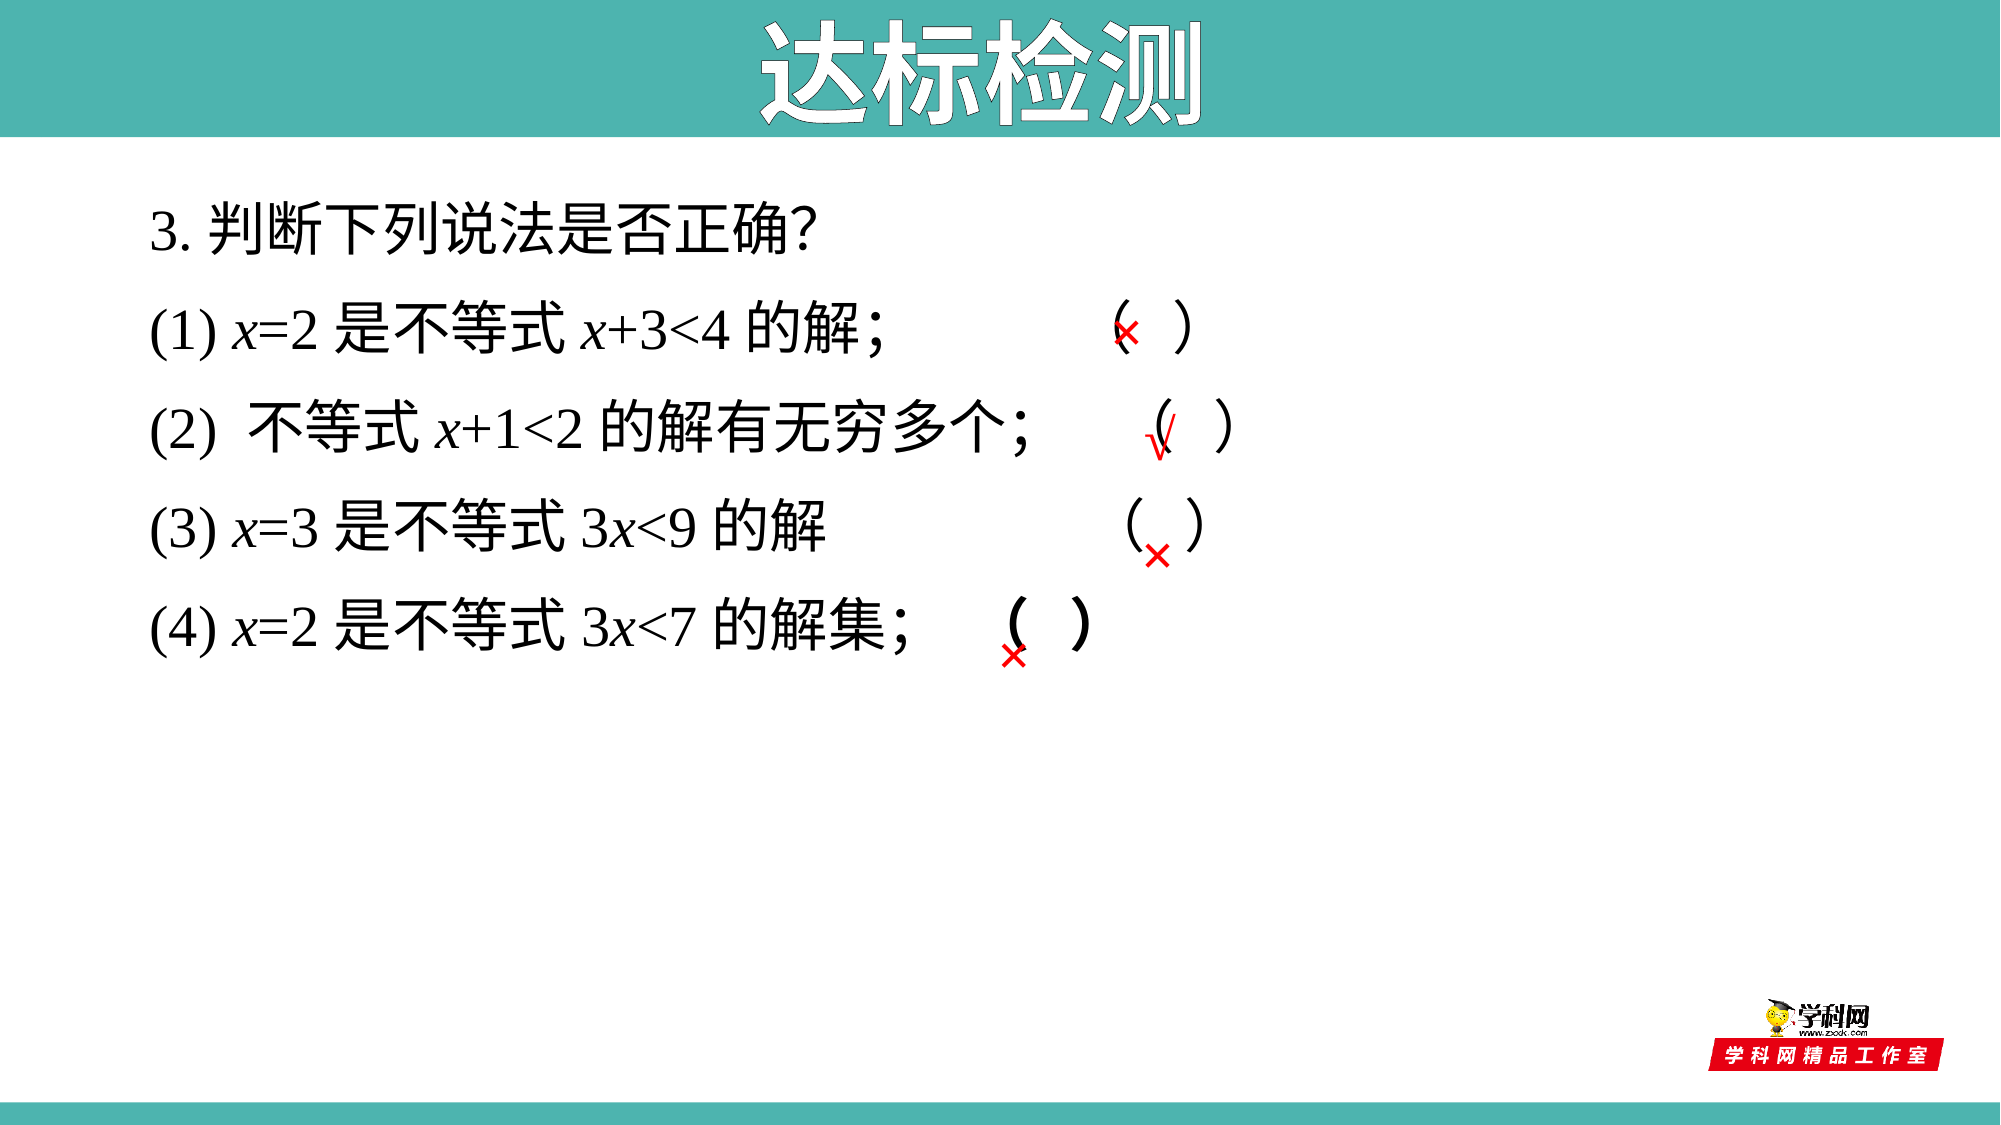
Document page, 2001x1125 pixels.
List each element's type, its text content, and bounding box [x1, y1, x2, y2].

picture [1766, 999, 1869, 1037]
text_box 达标检测 [742, 0, 1223, 146]
text_box √ [1129, 394, 1198, 480]
text_box 3.判断下列说法是否正确？ (1) x=2是不等式x+3<4的解； （ ） (2) 不等式x+1<2的解有无穷多个； （ ） (3) x=3是不等式3x<9的解 （ ） (4) x=2是不等式3x<7的解集； （ ） [134, 184, 1532, 666]
picture [1708, 1038, 1944, 1071]
text_box × [982, 609, 1055, 695]
text_box × [1095, 286, 1167, 372]
text_box × [1126, 509, 1198, 595]
